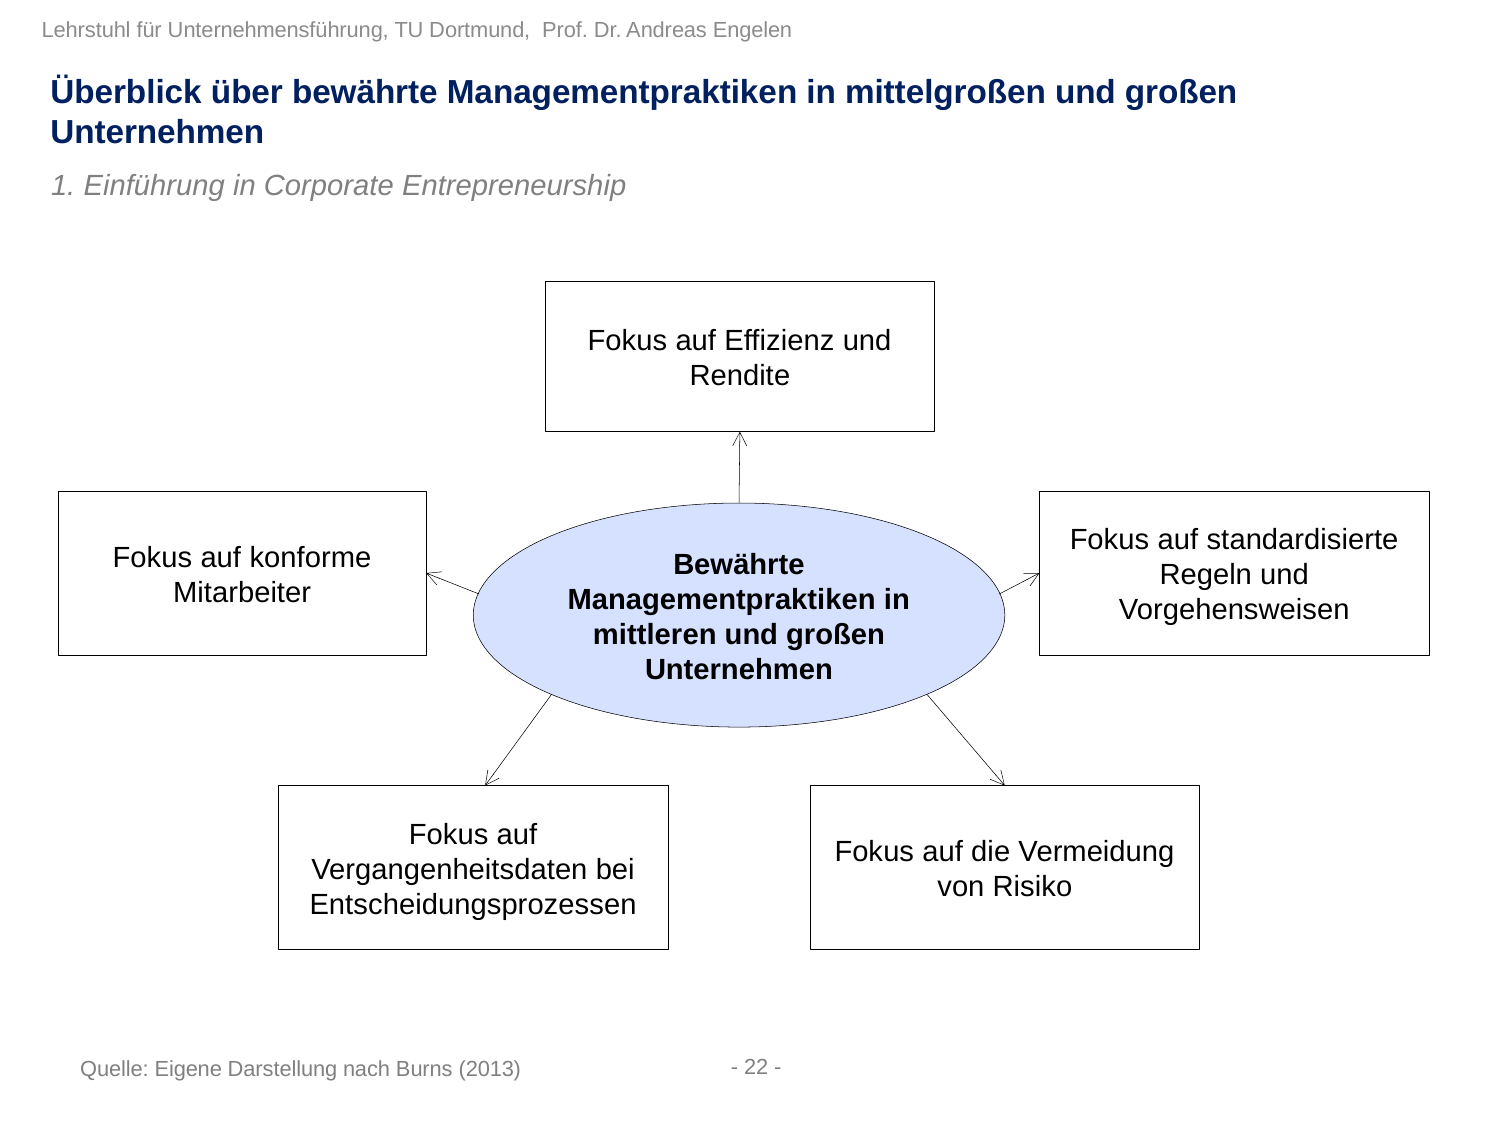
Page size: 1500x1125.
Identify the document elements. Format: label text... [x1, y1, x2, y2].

text_box Quelle: Eigene Darstellung nach Burns (2013) [65, 1046, 537, 1118]
text_box Fokus auf die Vermeidung von Risiko [808, 783, 1202, 952]
text_box Überblick über bewährte Managementpraktiken in mittelgroßen und großen Unternehmen [35, 63, 1433, 158]
text_box Fokus auf Vergangenheitsdaten bei Entscheidungsprozessen [276, 783, 670, 952]
text_box - 22 - [599, 1045, 913, 1087]
text_box Fokus auf konforme Mitarbeiter [56, 489, 428, 657]
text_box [926, 694, 1005, 786]
text_box Fokus auf Effizienz und Rendite [543, 280, 937, 434]
text_box Bewährte Managementpraktiken in mittleren und großen Unternehmen [471, 500, 1007, 730]
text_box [998, 572, 1040, 595]
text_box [425, 572, 480, 595]
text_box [484, 694, 552, 786]
text_box Fokus auf standardisierte Regeln und Vorgehensweisen [1037, 489, 1431, 657]
text_box 1. Einführung in Corporate Entrepreneurship [36, 159, 643, 209]
